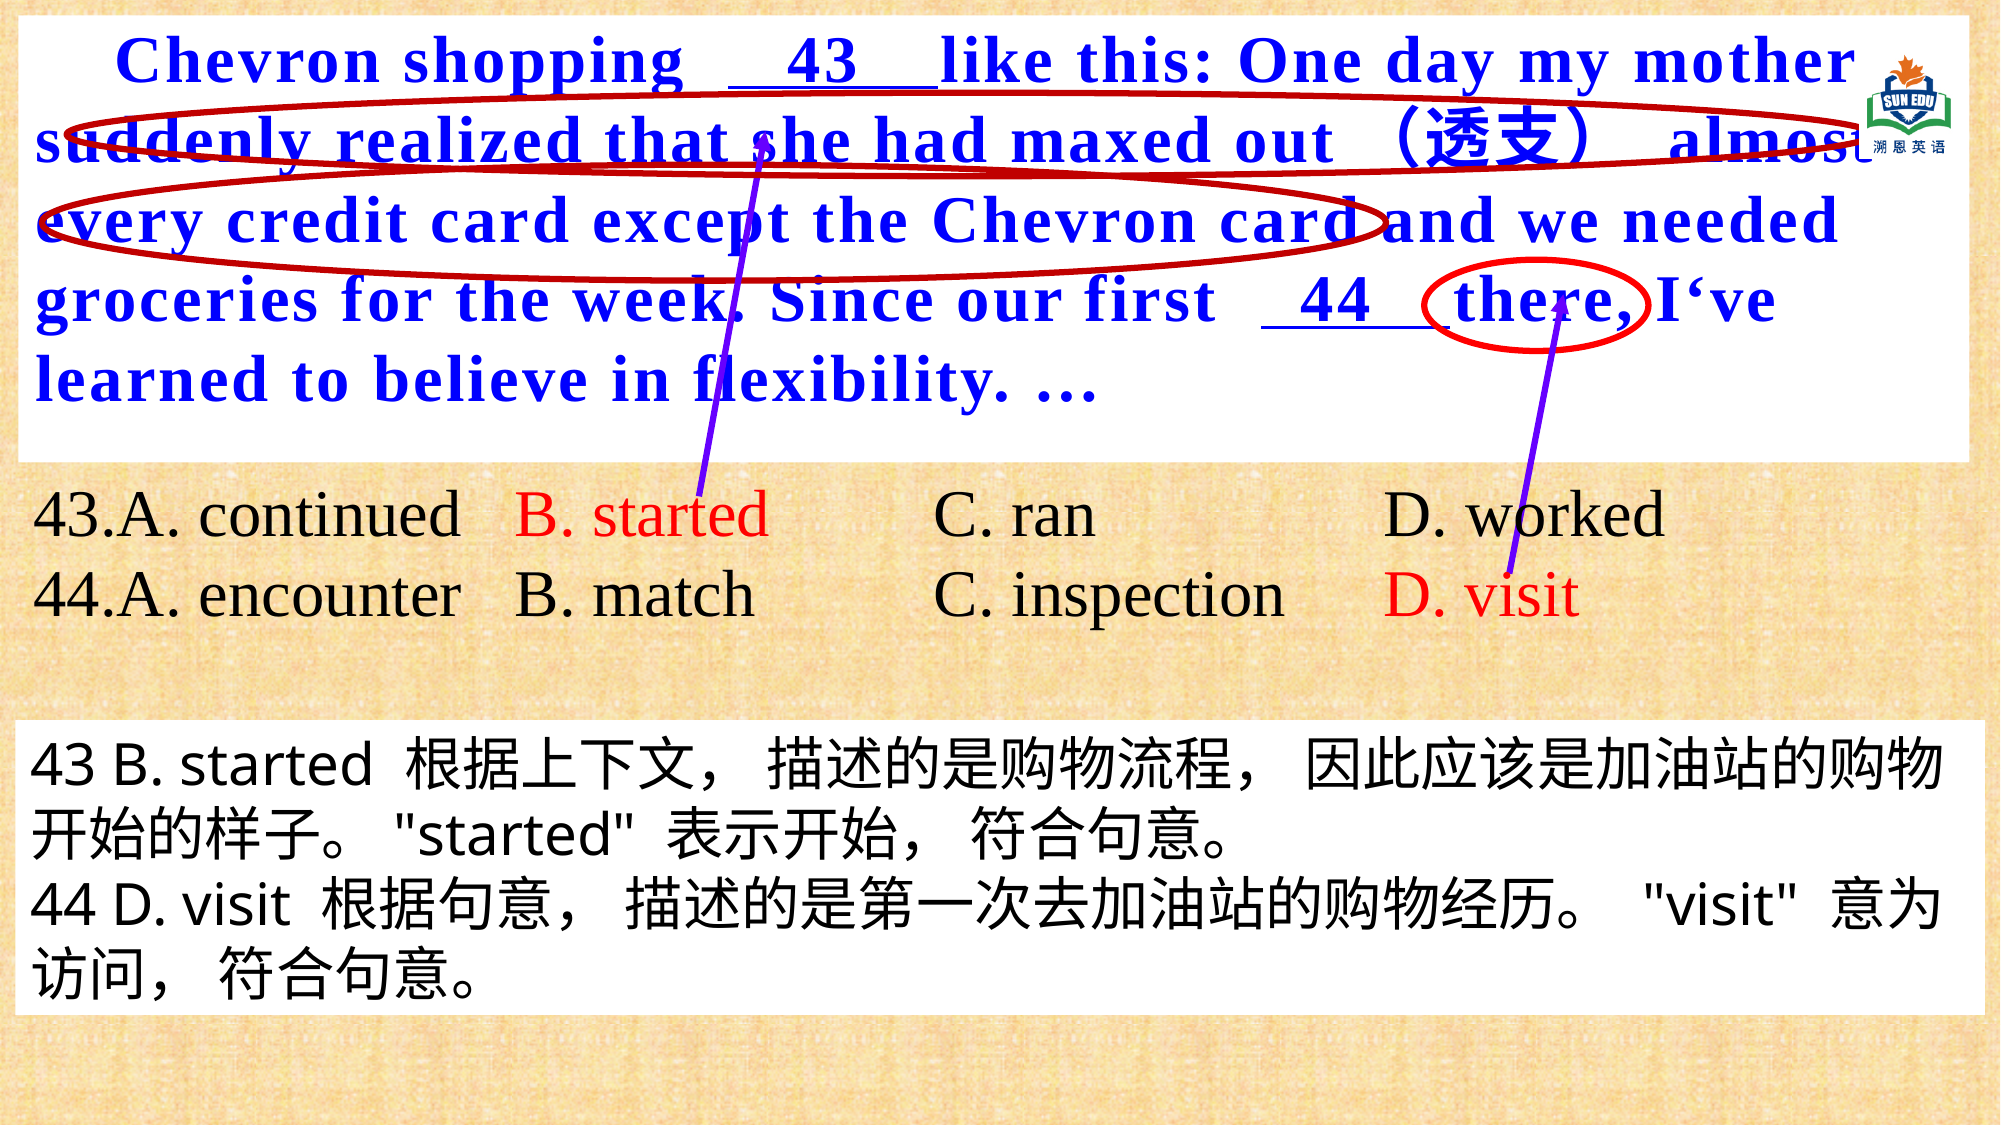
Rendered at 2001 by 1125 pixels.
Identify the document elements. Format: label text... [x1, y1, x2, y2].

text_box 43 B. started 根据上下文， 描述的是购物流程， 因此应该是加油站的购物开始的样子。"started" 表示开始， 符合句意。 44 D. visit 根据句意， 描述的是第一次去加油站的购物经历。 "visit" 意为访问， 符合句意。 [15, 720, 1985, 1015]
text_box [739, 176, 1387, 281]
text_box [1530, 294, 1568, 462]
text_box 43.A. continued B. started C. ran D. worked 44.A. encounter B. match C. inspection D. visit [18, 462, 1982, 637]
text_box [41, 169, 757, 281]
picture [0, 0, 2001, 1125]
text_box [1424, 259, 1649, 351]
text_box Chevron shopping 43 like this: One day my mother suddenly realized that she had maxed out（透支） almost every credit card except the Chevron card and we needed groceries for the week. Since our first 44 there, I‘ve learned to believe in flexibility. … [18, 15, 1970, 462]
text_box [66, 92, 1859, 177]
